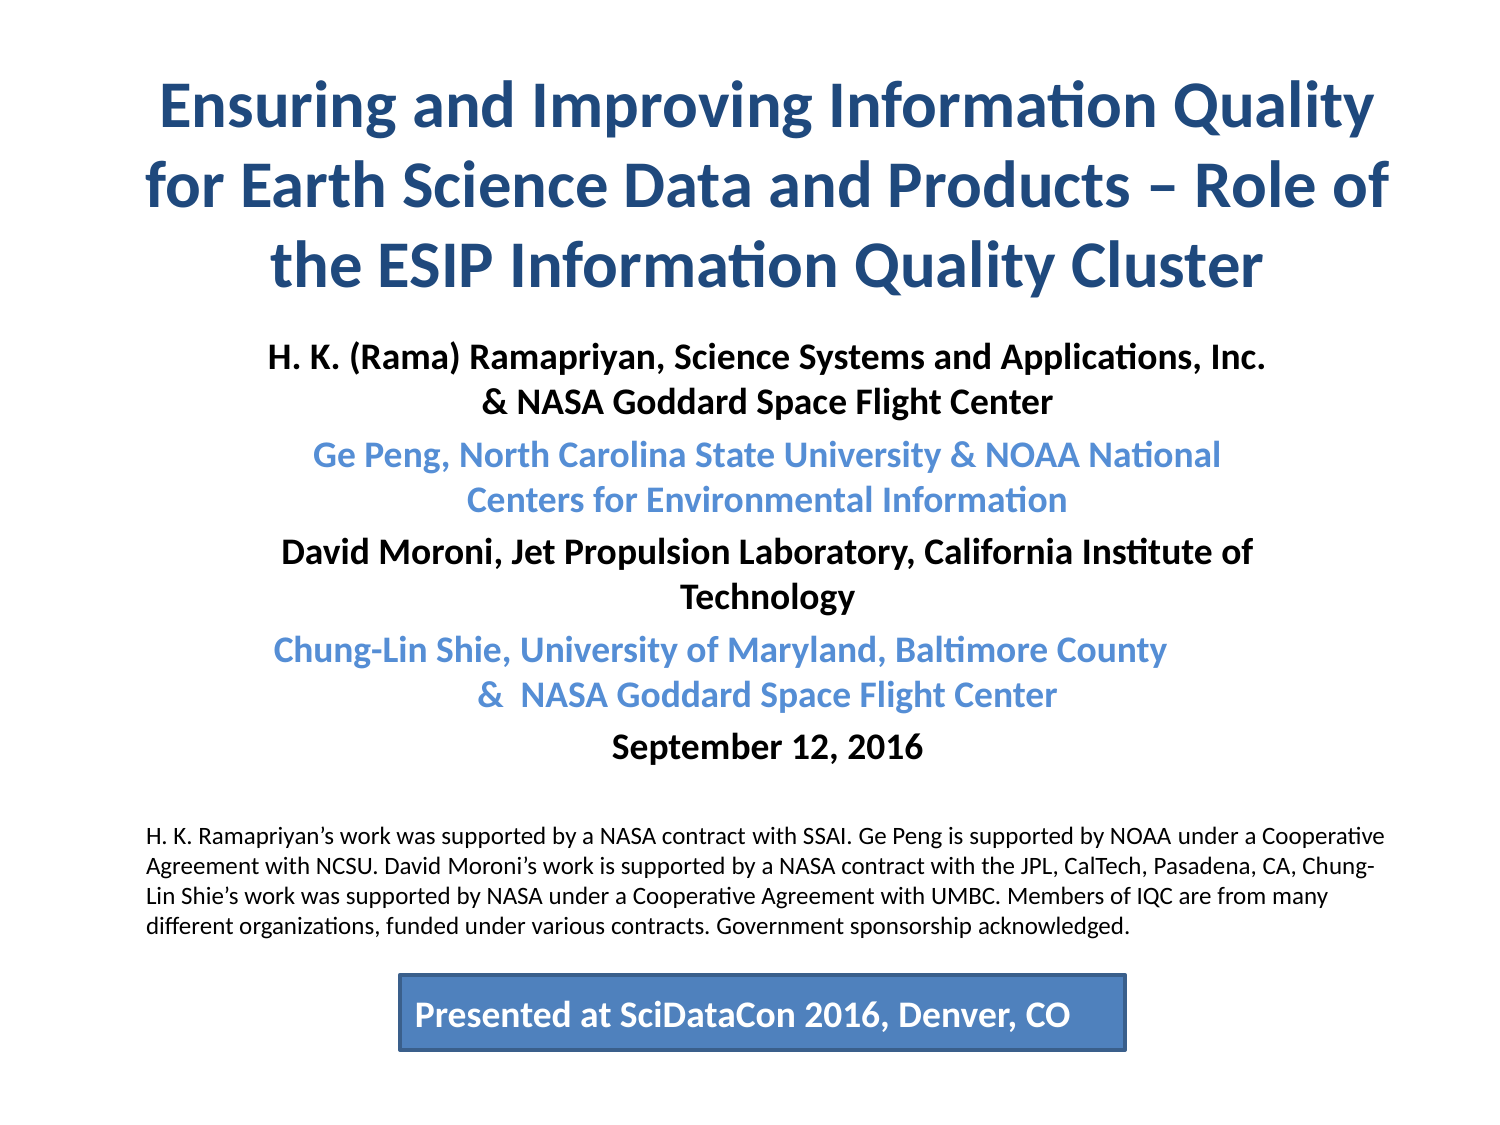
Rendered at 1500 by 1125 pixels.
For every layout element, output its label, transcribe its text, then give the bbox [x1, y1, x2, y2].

text_box H. K. Ramapriyan’s work was supported by a NASA contract with SSAI. Ge Peng is supported by NOAA under a Cooperative Agreement with NCSU. David Moroni’s work is supported by a NASA contract with the JPL, CalTech, Pasadena, CA, Chung-Lin Shie’s work was supported by NASA under a Cooperative Agreement with UMBC. Members of IQC are from many different organizations, funded under various contracts. Government sponsorship acknowledged. [131, 812, 1405, 947]
text_box Presented at SciDataCon 2016, Denver, CO [398, 973, 1127, 1052]
title Ensuring and Improving Information Quality for Earth Science Data and Products – Role of the ESIP Information Quality Cluster [105, 50, 1431, 313]
subtitle H. K. (Rama) Ramapriyan, Science Systems and Applications, Inc. & NASA Goddard Space Flight Center Ge Peng, North Carolina State University & NOAA National Centers for Environmental Information David Moroni, Jet Propulsion Laboratory, California Institute of Technology Chung-Lin Shie, University of Maryland, Baltimore County & NASA Goddard Space Flight Center September 12, 2016 [242, 324, 1293, 788]
